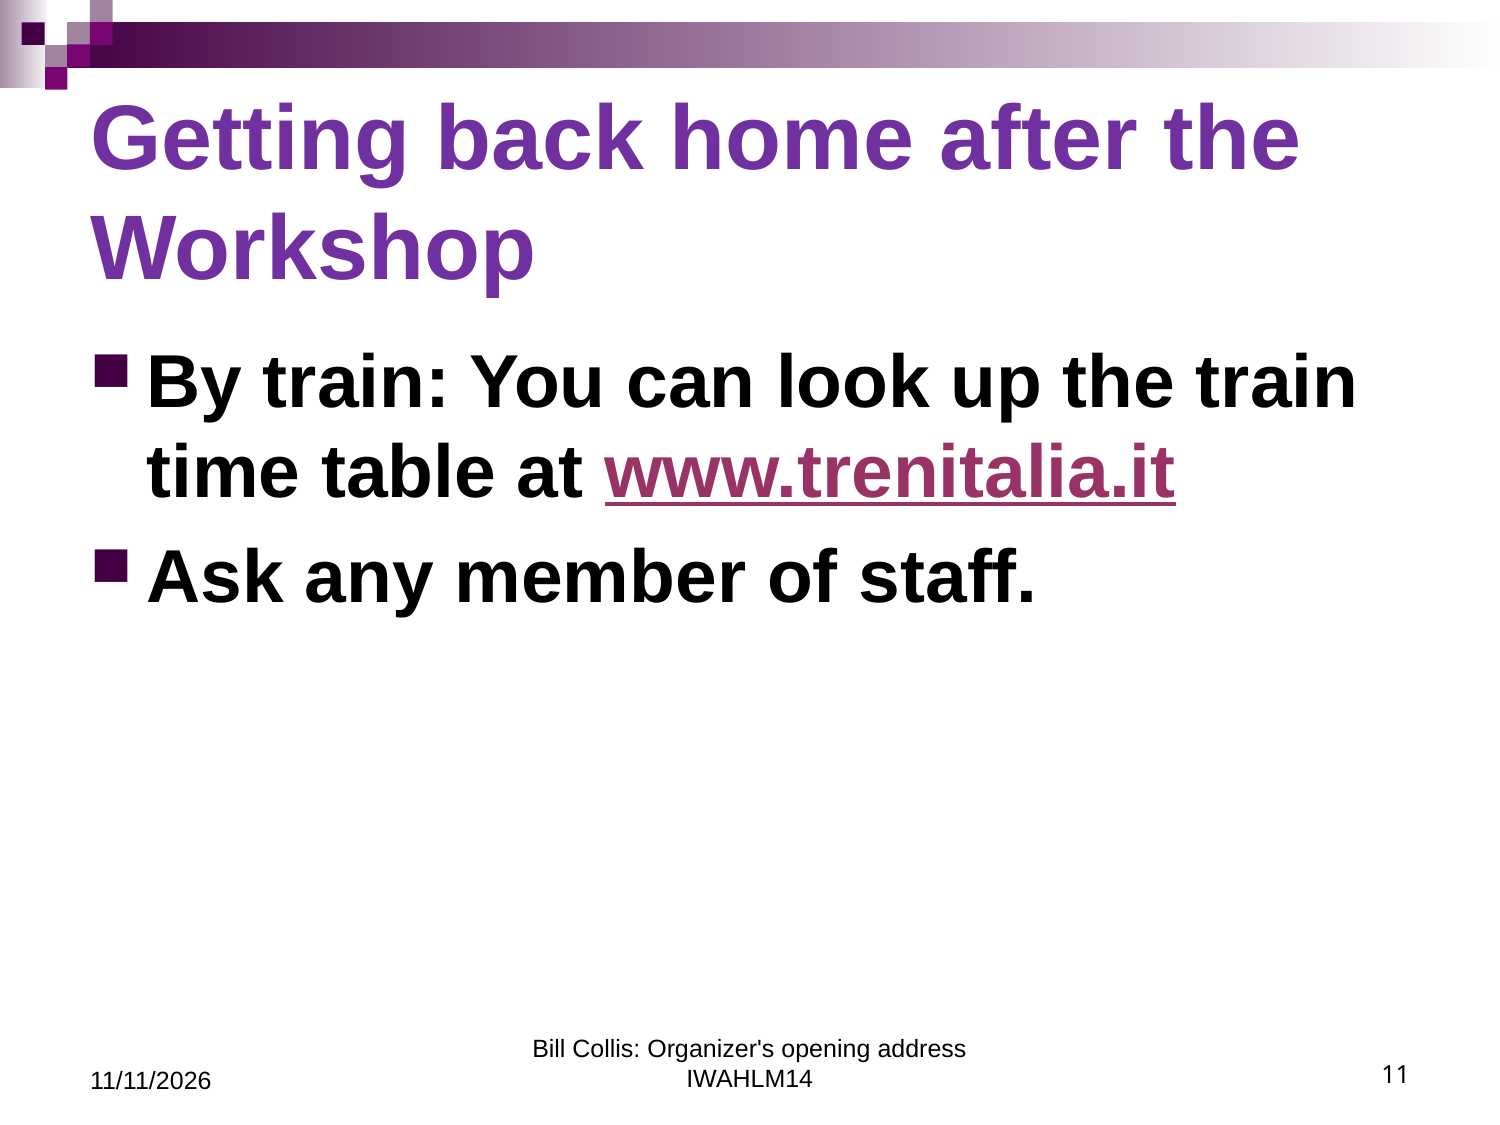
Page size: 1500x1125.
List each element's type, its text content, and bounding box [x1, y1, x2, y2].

slide_number 11 [1074, 1025, 1425, 1100]
title Getting back home after the Workshop [75, 75, 1425, 300]
list By train: You can look up the train time table at www.trenitalia.it Ask any member of staff. [75, 324, 1425, 963]
footer Bill Collis: Organizer's opening address IWAHLM14 [512, 1025, 988, 1100]
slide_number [75, 1024, 425, 1103]
